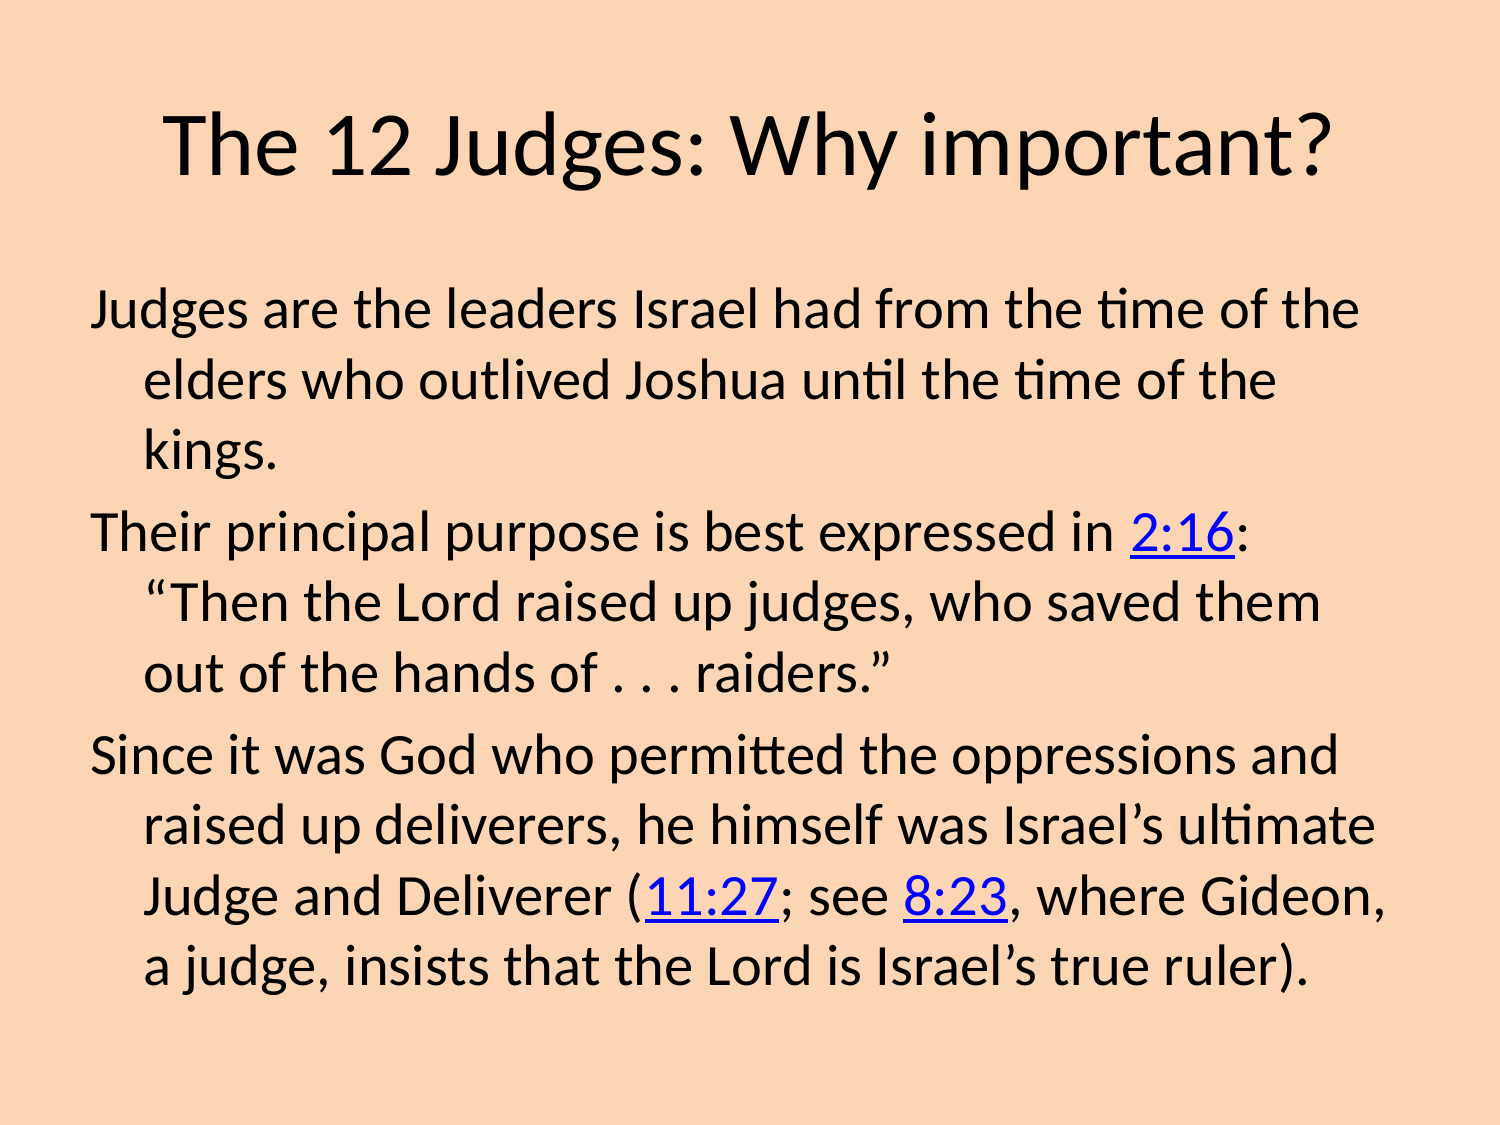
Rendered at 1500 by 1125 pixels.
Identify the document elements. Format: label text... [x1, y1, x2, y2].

title The 12 Judges: Why important? [75, 45, 1425, 233]
list Judges are the leaders Israel had from the time of the elders who outlived Joshua until the time of the kings. Their principal purpose is best expressed in 2:16: “Then the Lord raised up judges, who saved them out of the hands of . . . raiders.” Since it was God who permitted the oppressions and raised up deliverers, he himself was Israel’s ultimate Judge and Deliverer (11:27; see 8:23, where Gideon, a judge, insists that the Lord is Israel’s true ruler). [75, 262, 1425, 1005]
